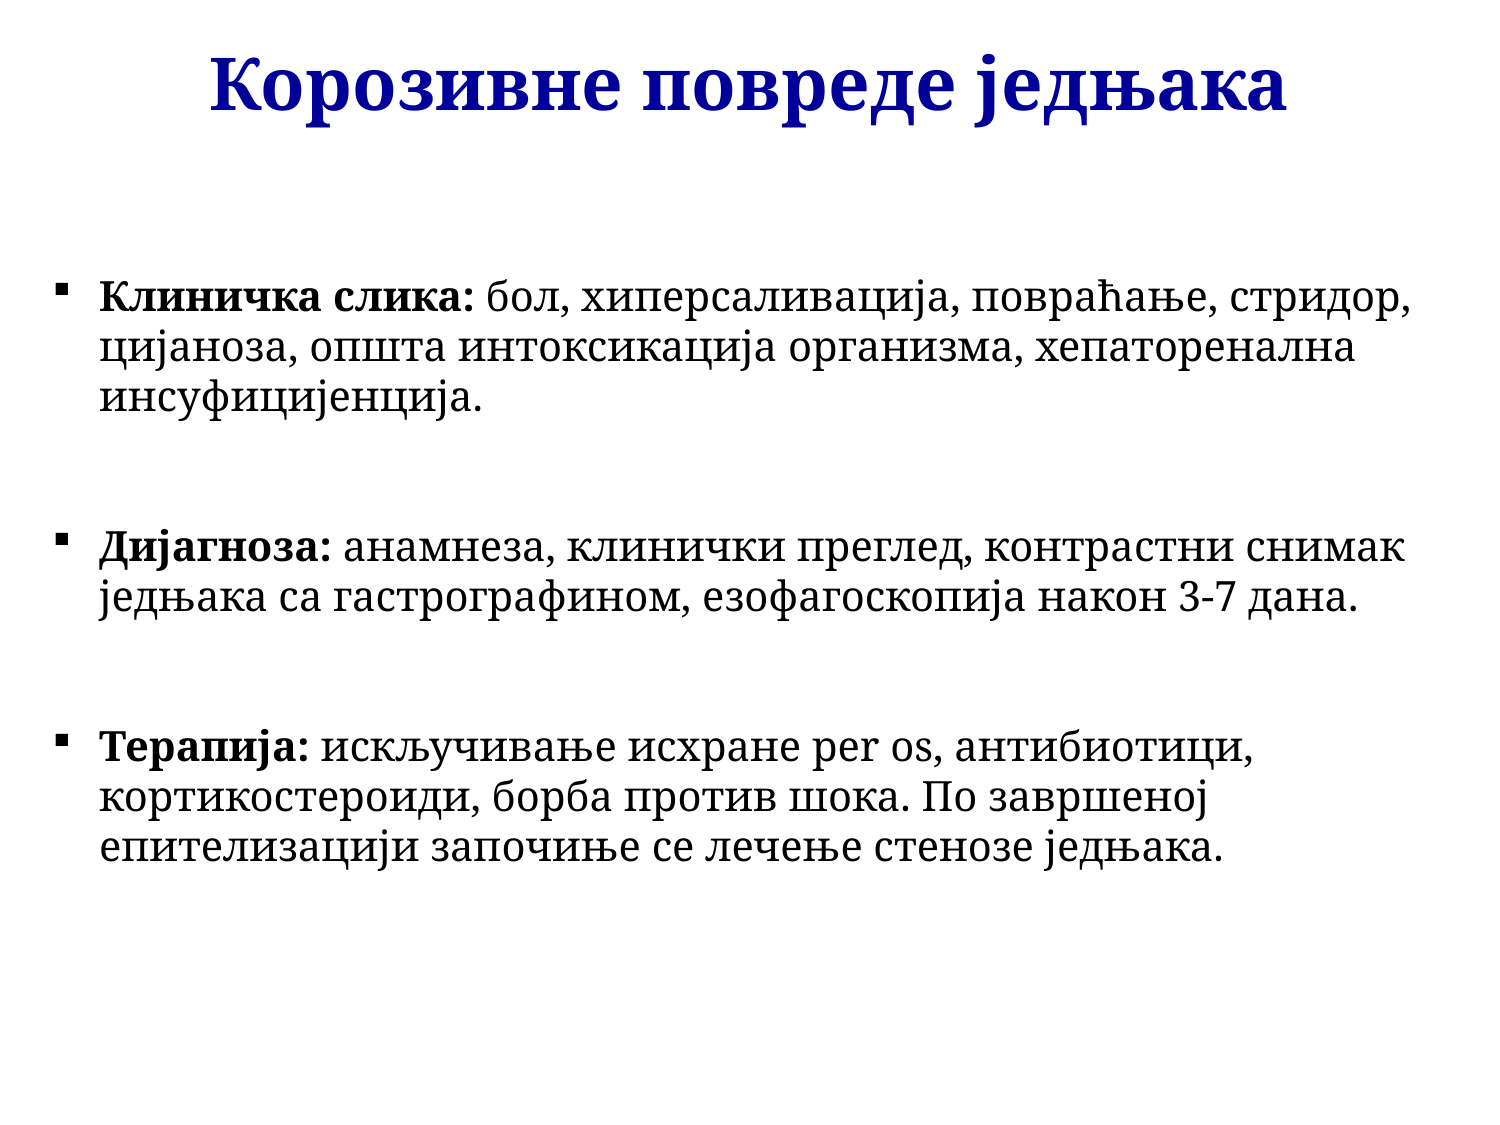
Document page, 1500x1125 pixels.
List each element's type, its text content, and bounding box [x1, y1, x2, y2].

text_box Корозивне повреде једњака [0, 12, 1500, 151]
text_box Клиничка слика: бол, хиперсаливација, повраћање, стридор, цијаноза, општа интоксикација организма, хепаторенална инсуфицијенција. Дијагноза: анамнеза, клинички преглед, контрастни снимак једњака са гастрографином, езофагоскопија након 3-7 дана. Терапија: искључивање исхране per os, антибиотици, кортикостероиди, борба против шока. По завршеној епителизацији започиње се лечење стенозе једњака. [37, 212, 1488, 878]
